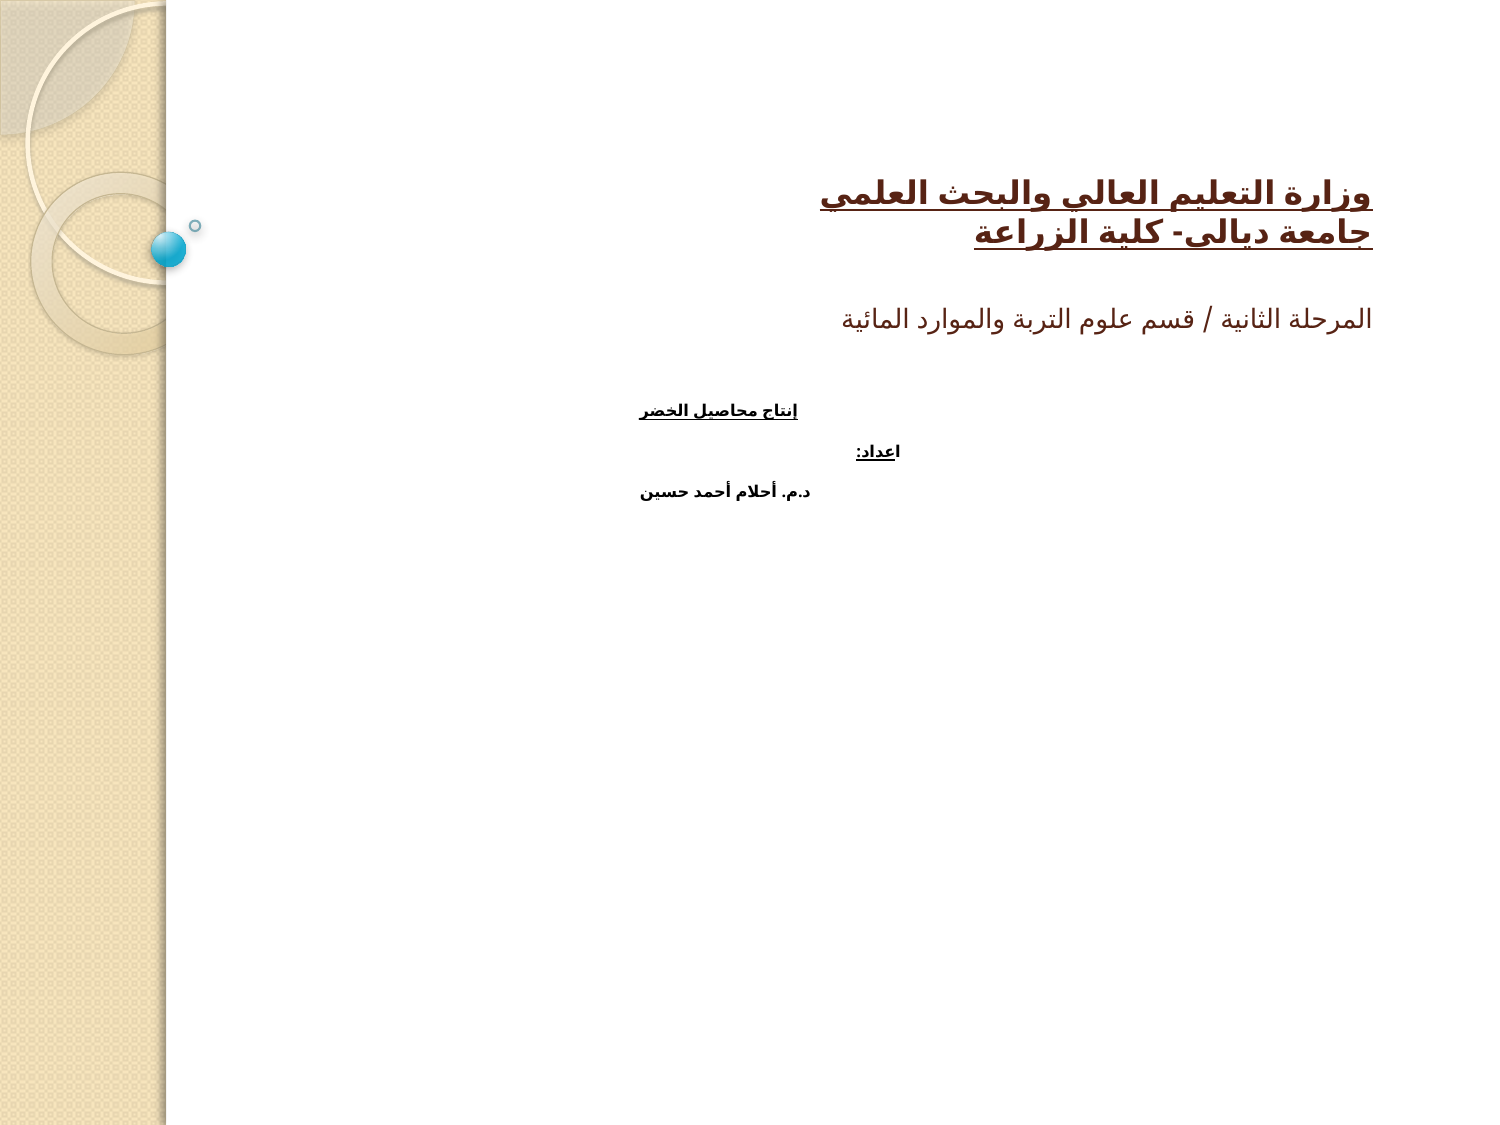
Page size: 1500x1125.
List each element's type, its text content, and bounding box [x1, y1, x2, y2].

title وزارة التعليم العالي والبحث العلمي جامعة ديالى- كلية الزراعة المرحلة الثانية / قسم علوم التربة والموارد المائية [112, 162, 1388, 404]
subtitle إنتاج محاصيل الخضر اعداد: د.م. أحلام أحمد حسين [624, 399, 1138, 525]
